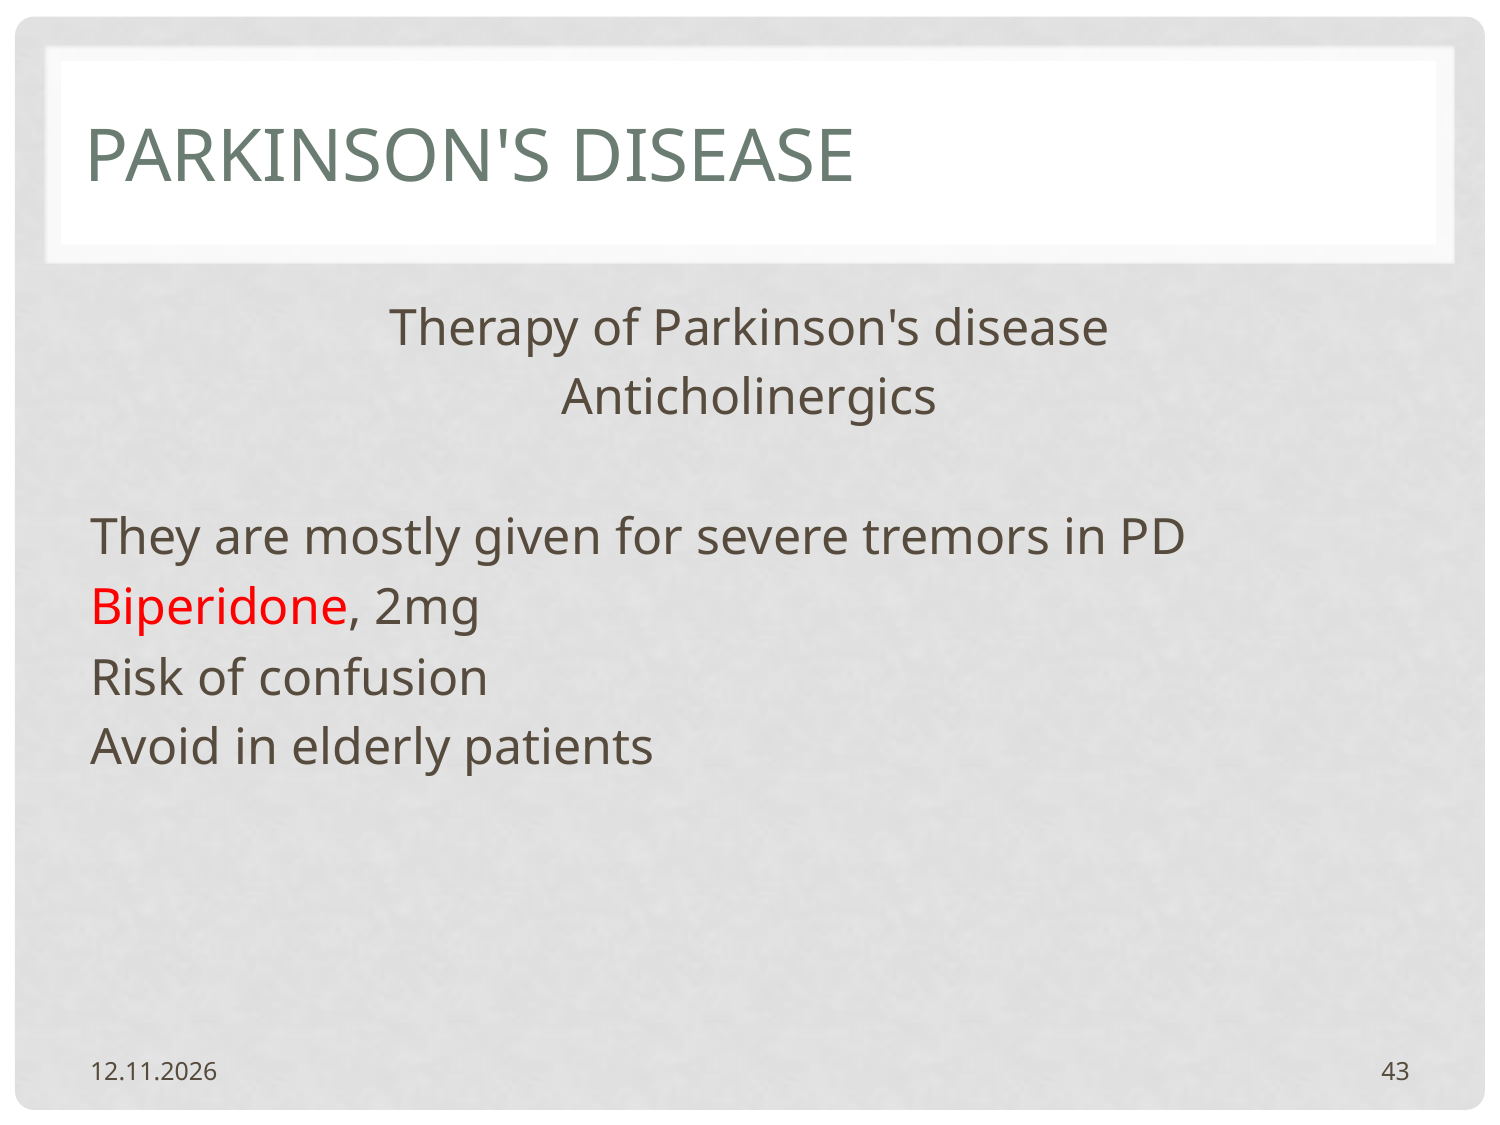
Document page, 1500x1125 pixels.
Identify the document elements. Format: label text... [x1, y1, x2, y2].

title PARKINSON'S DISEASE [69, 66, 1425, 238]
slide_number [75, 1042, 425, 1103]
list Therapy of Parkinson's disease Anticholinergics They are mostly given for severe tremors in PD Biperidone, 2mg Risk of confusion Avoid in elderly patients [75, 287, 1425, 1005]
slide_number 43 [1074, 1042, 1425, 1103]
